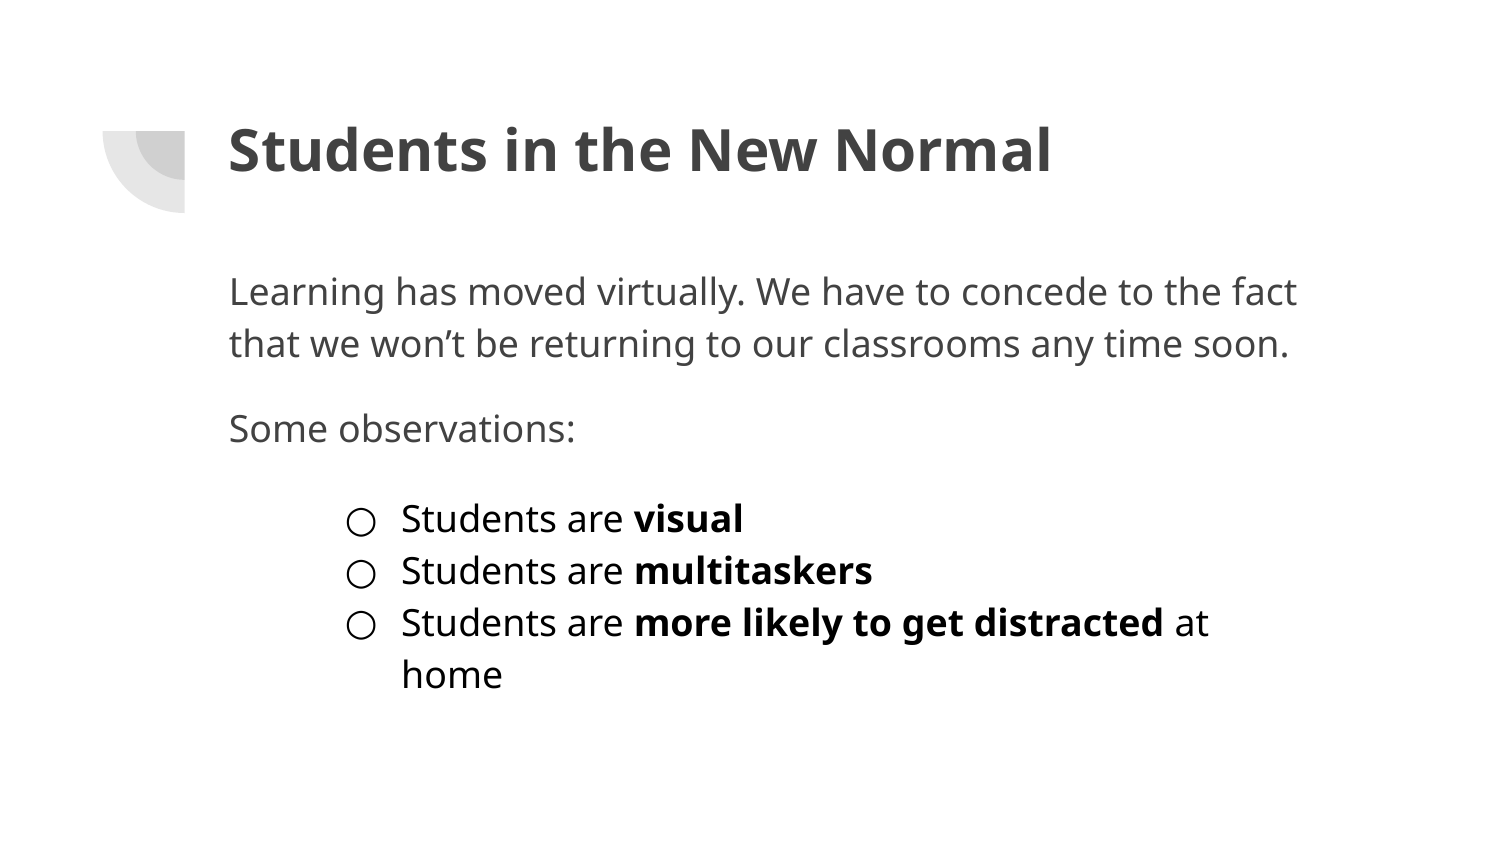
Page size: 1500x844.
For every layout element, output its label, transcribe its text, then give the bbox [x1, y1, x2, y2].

title Students in the New Normal [213, 98, 1368, 246]
list Learning has moved virtually. We have to concede to the fact that we won’t be returning to our classrooms any time soon. Some observations: [213, 246, 1368, 456]
text_box Students are visual Students are multitaskers Students are more likely to get distracted at home [235, 473, 1298, 708]
